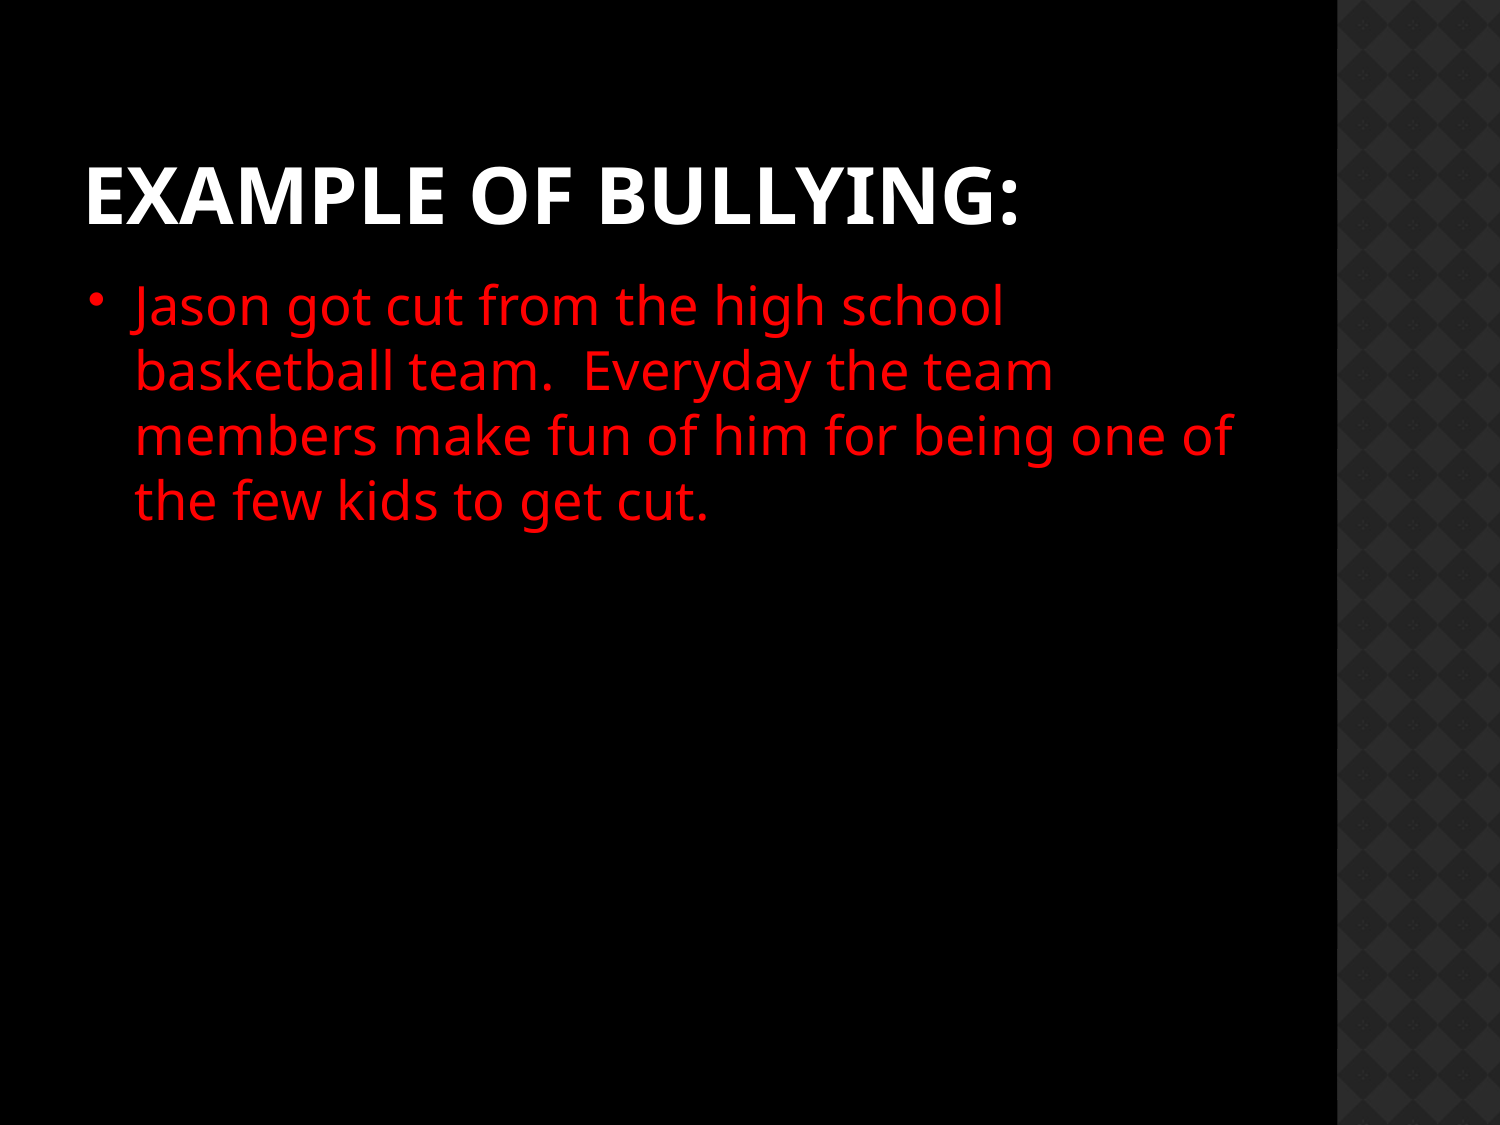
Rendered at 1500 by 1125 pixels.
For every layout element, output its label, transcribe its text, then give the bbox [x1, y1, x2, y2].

title Example of Bullying: [75, 52, 1263, 240]
picture [1337, 0, 1500, 1125]
list Jason got cut from the high school basketball team. Everyday the team members make fun of him for being one of the few kids to get cut. [75, 264, 1263, 1059]
